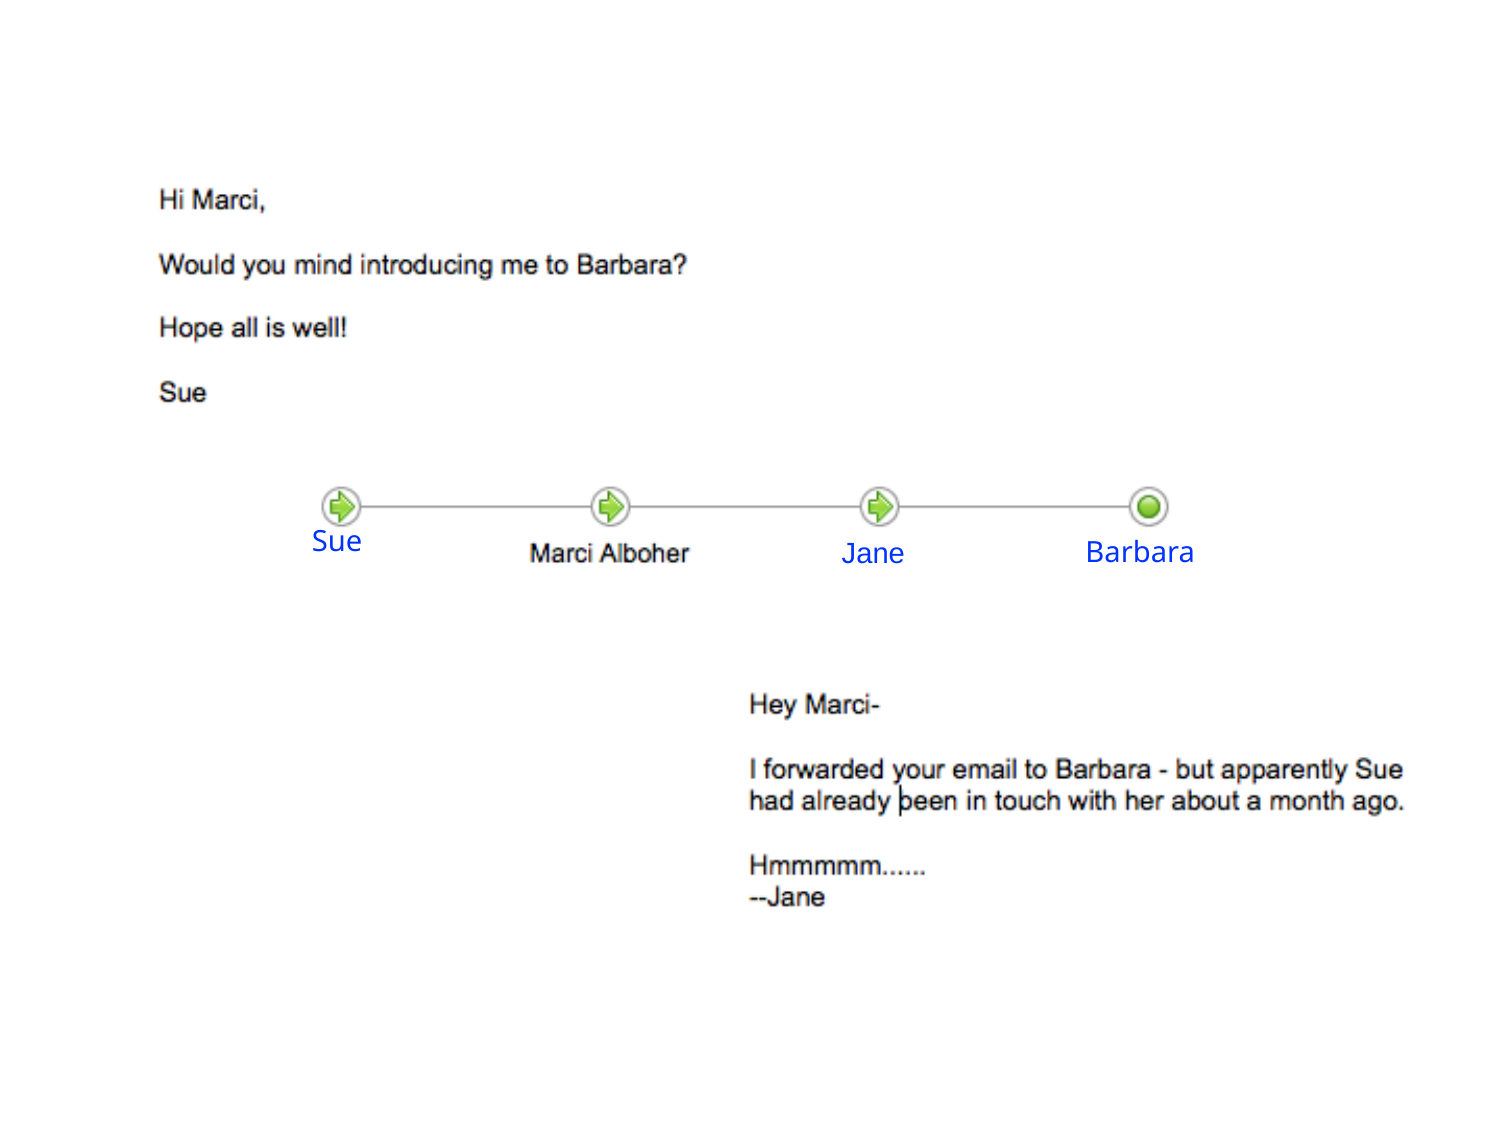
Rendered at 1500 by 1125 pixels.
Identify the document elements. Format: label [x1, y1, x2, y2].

picture [147, 172, 725, 438]
text_box [222, 460, 1286, 587]
picture [735, 685, 1434, 938]
